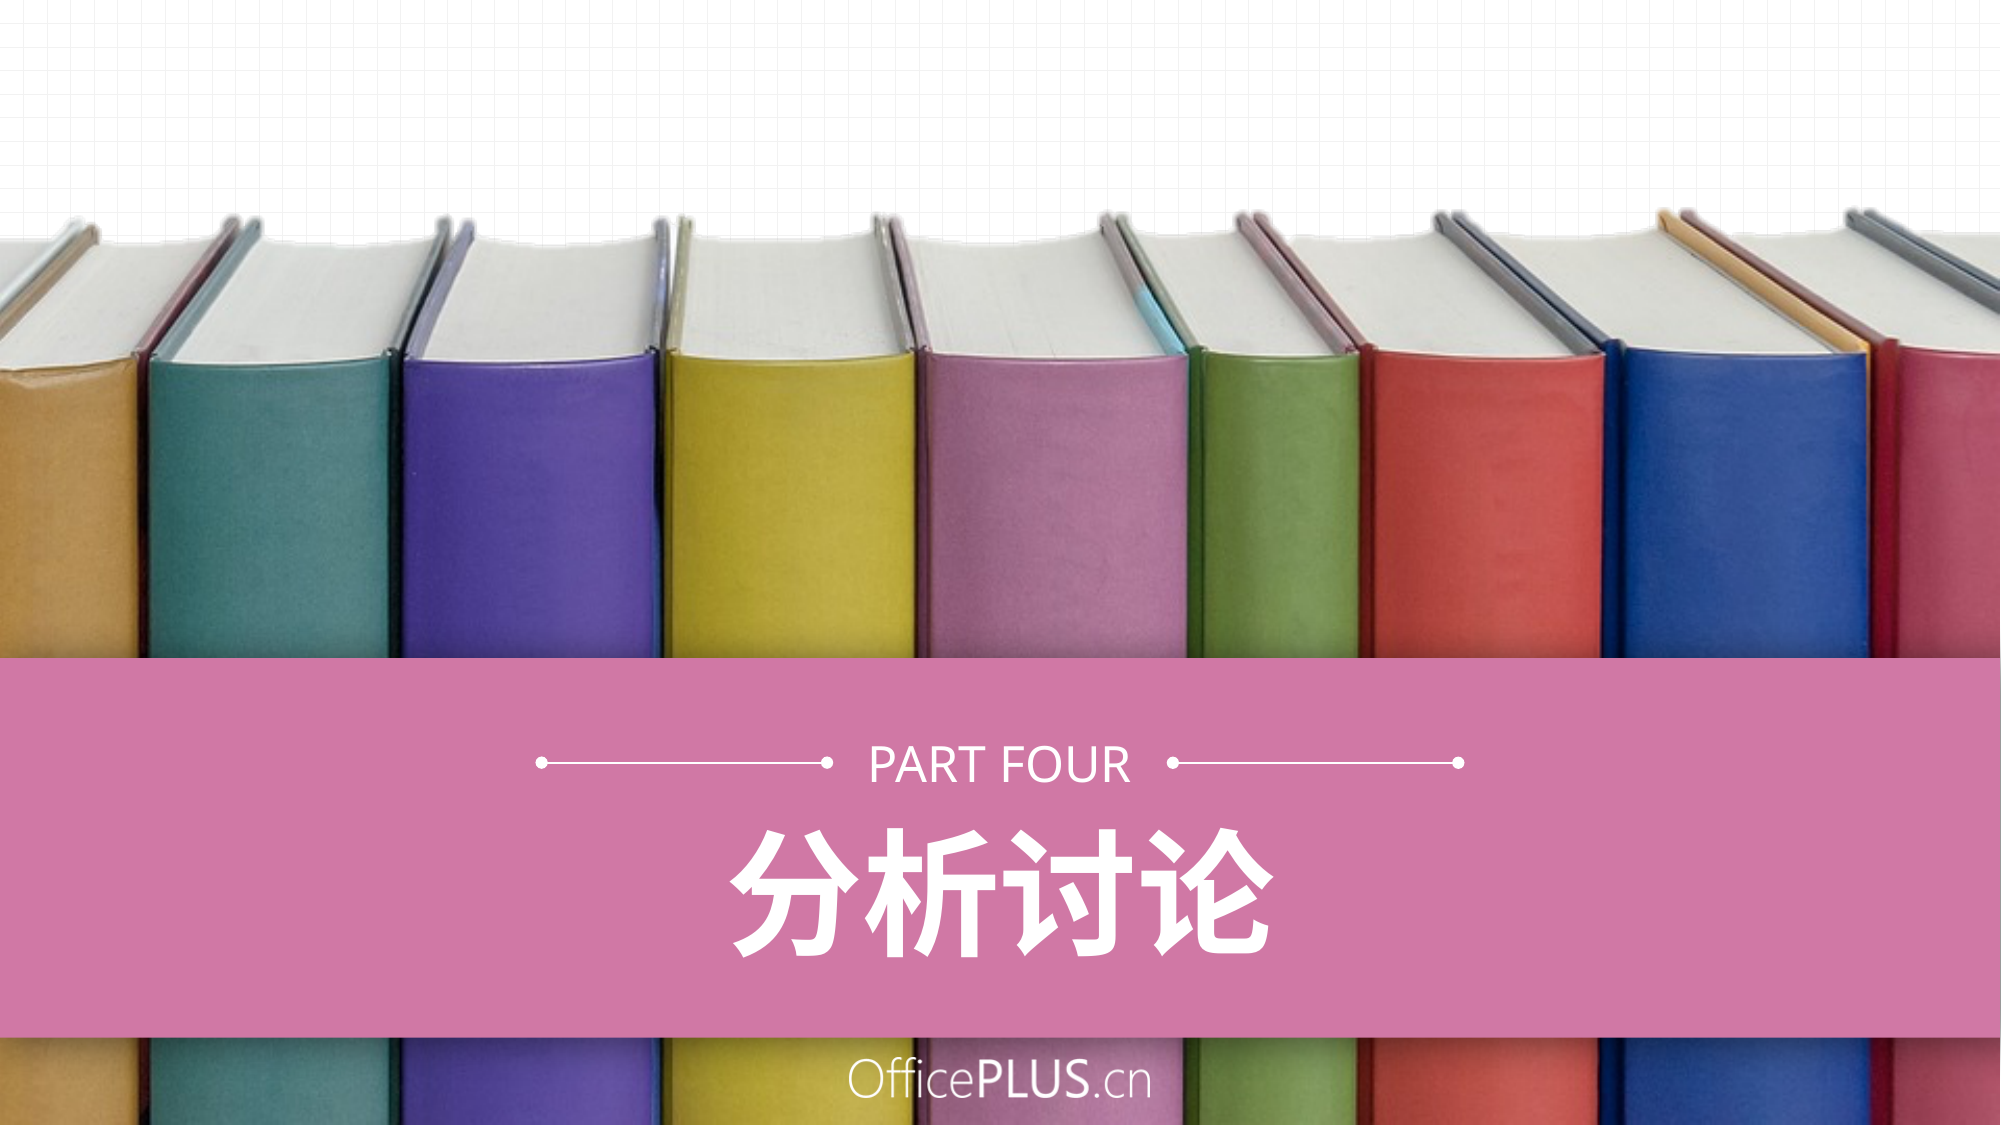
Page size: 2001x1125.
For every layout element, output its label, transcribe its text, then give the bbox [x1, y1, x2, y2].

picture [0, 1038, 2000, 1125]
text_box PART FOUR [853, 763, 1147, 800]
picture [0, 27, 2000, 658]
text_box PART FOUR [853, 724, 1147, 762]
text_box 分析讨论 [710, 800, 1290, 981]
